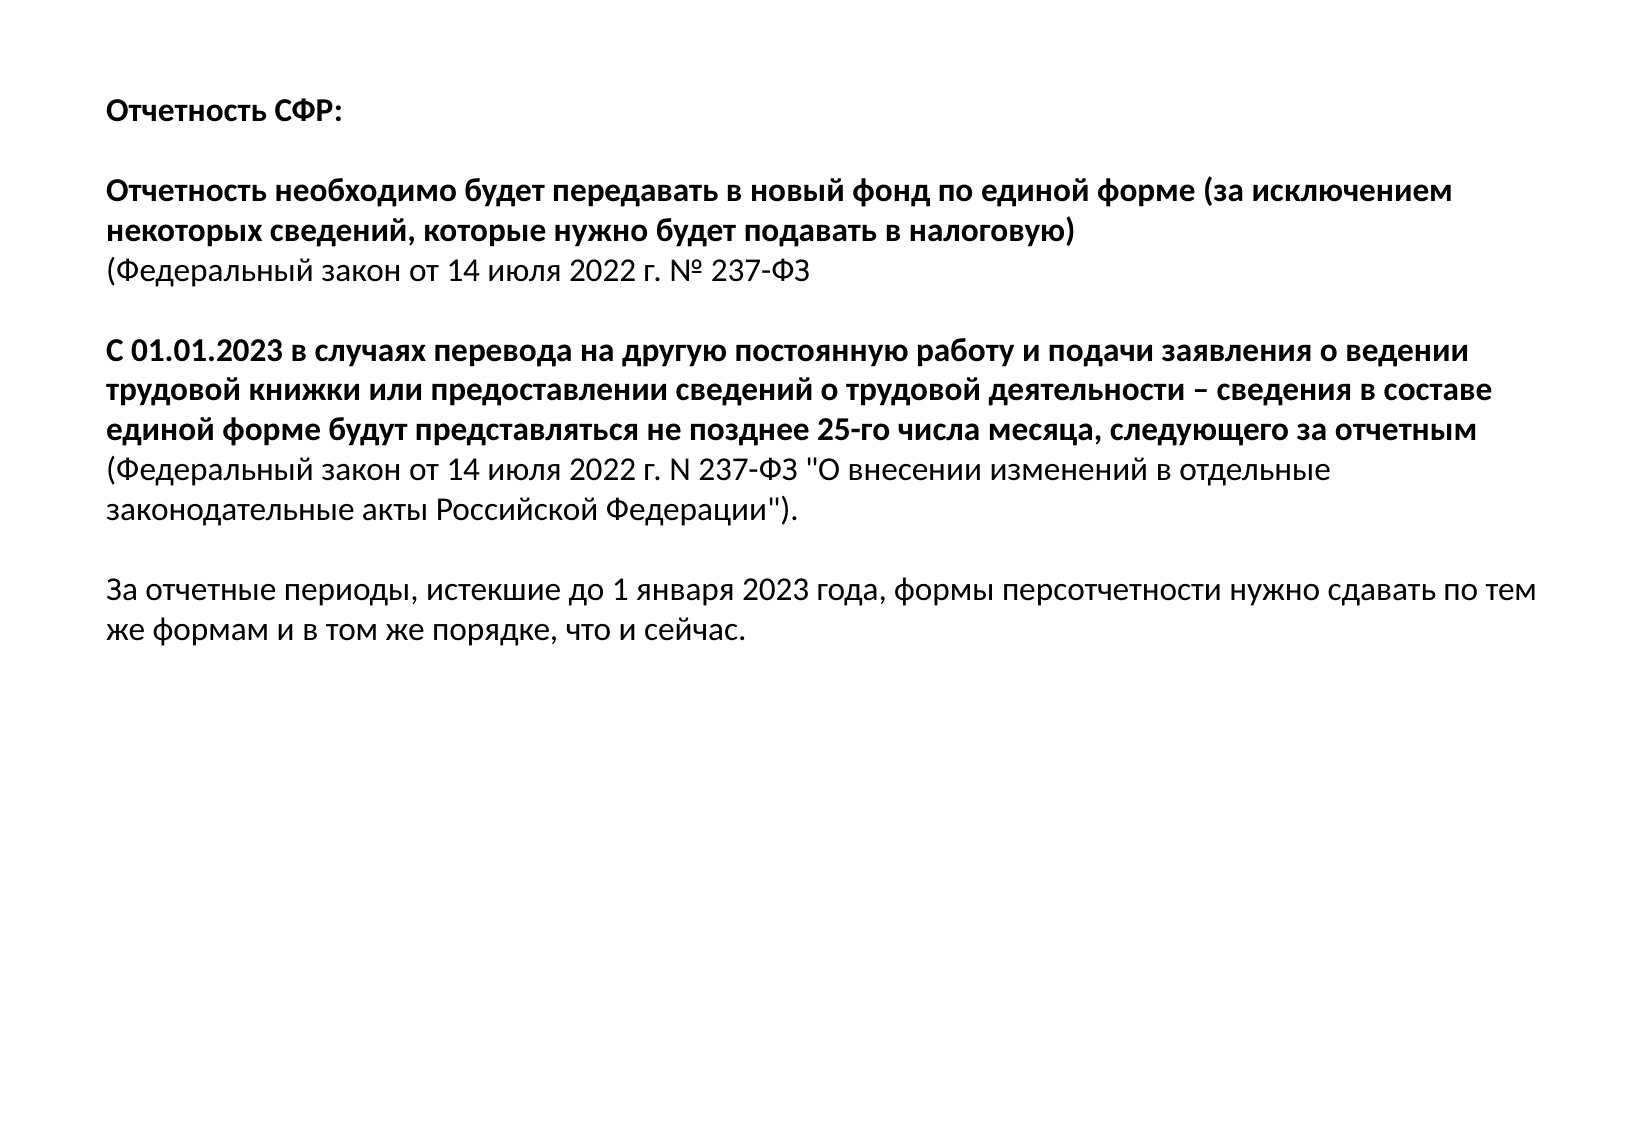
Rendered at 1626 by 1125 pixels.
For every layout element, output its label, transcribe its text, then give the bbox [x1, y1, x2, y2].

list Отчетность СФР: Отчетность необходимо будет передавать в новый фонд по единой форме (за исключением некоторых сведений, которые нужно будет подавать в налоговую) (Федеральный закон от 14 июля 2022 г. № 237-ФЗ С 01.01.2023 в случаях перевода на другую постоянную работу и подачи заявления о ведении трудовой книжки или предоставлении сведений о трудовой деятельности – сведения в составе единой форме будут представляться не позднее 25-го числа месяца, следующего за отчетным (Федеральный закон от 14 июля 2022 г. N 237-ФЗ "О внесении изменений в отдельные законодательные акты Российской Федерации"). За отчетные периоды, истекшие до 1 января 2023 года, формы персотчетности нужно сдавать по тем же формам и в том же порядке, что и сейчас. [90, 80, 1581, 956]
